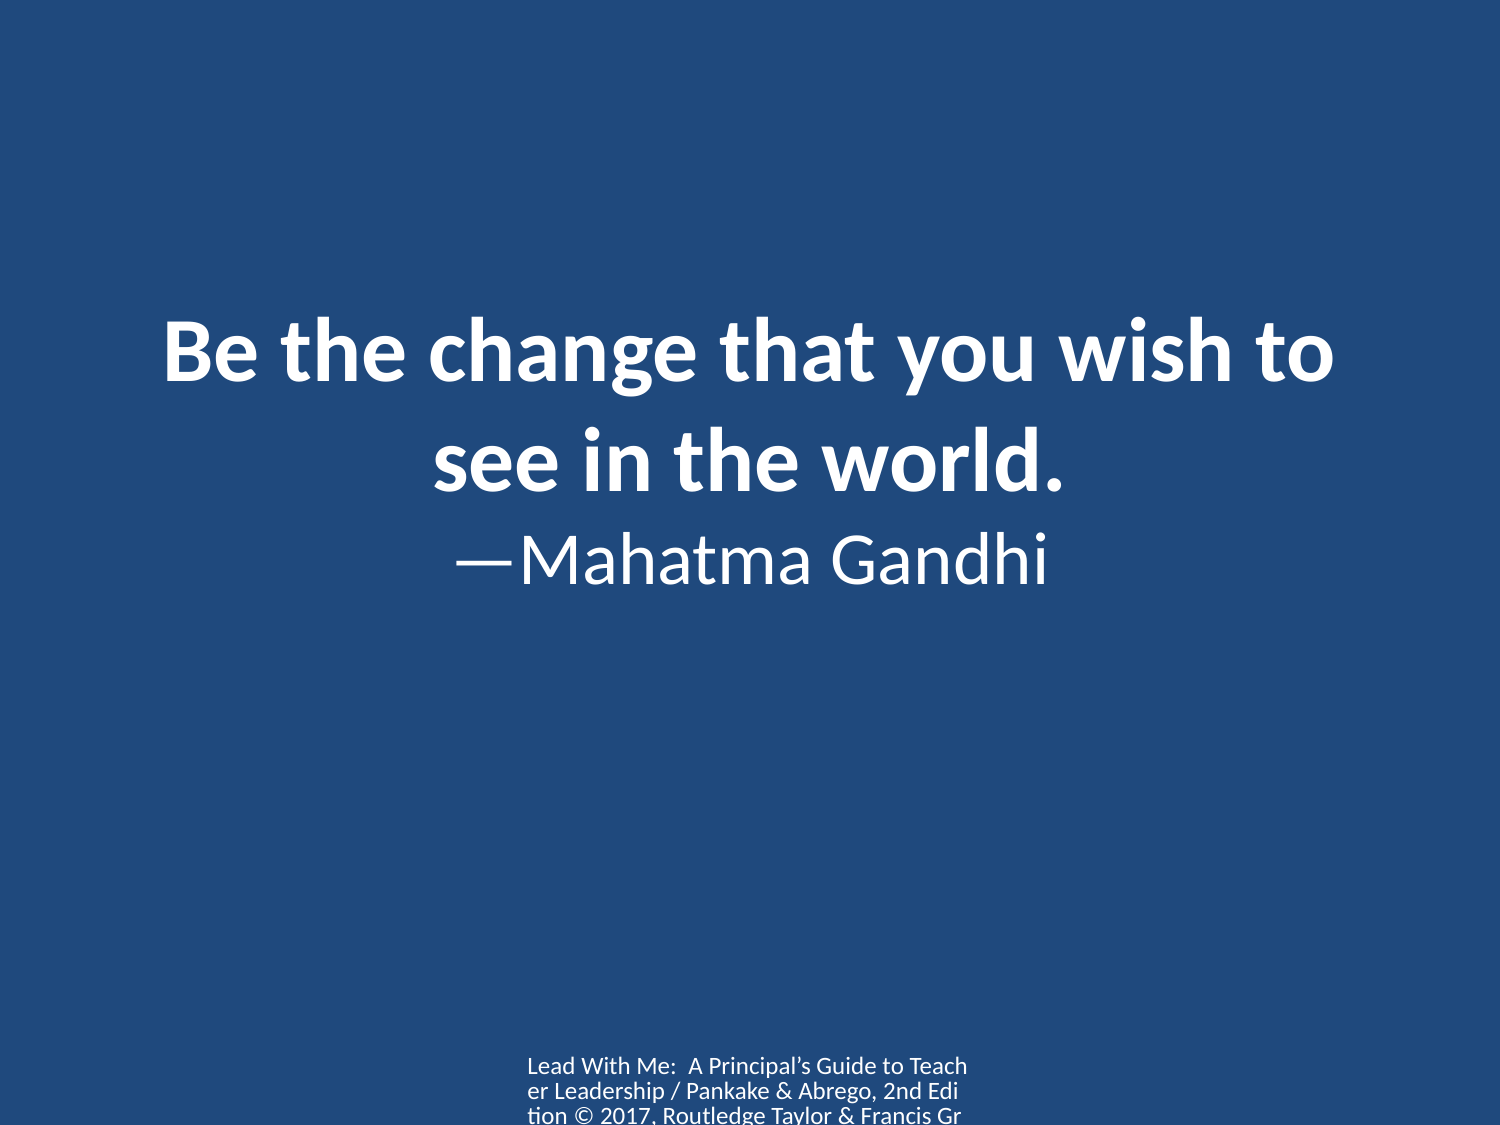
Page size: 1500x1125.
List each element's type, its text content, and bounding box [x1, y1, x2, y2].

footer Lead With Me: A Principal’s Guide to Teacher Leadership / Pankake & Abrego, 2nd Edition © 2017, Routledge Taylor & Francis Group [512, 1034, 988, 1095]
title Be the change that you wish to see in the world. —Mahatma Gandhi [75, 45, 1425, 934]
